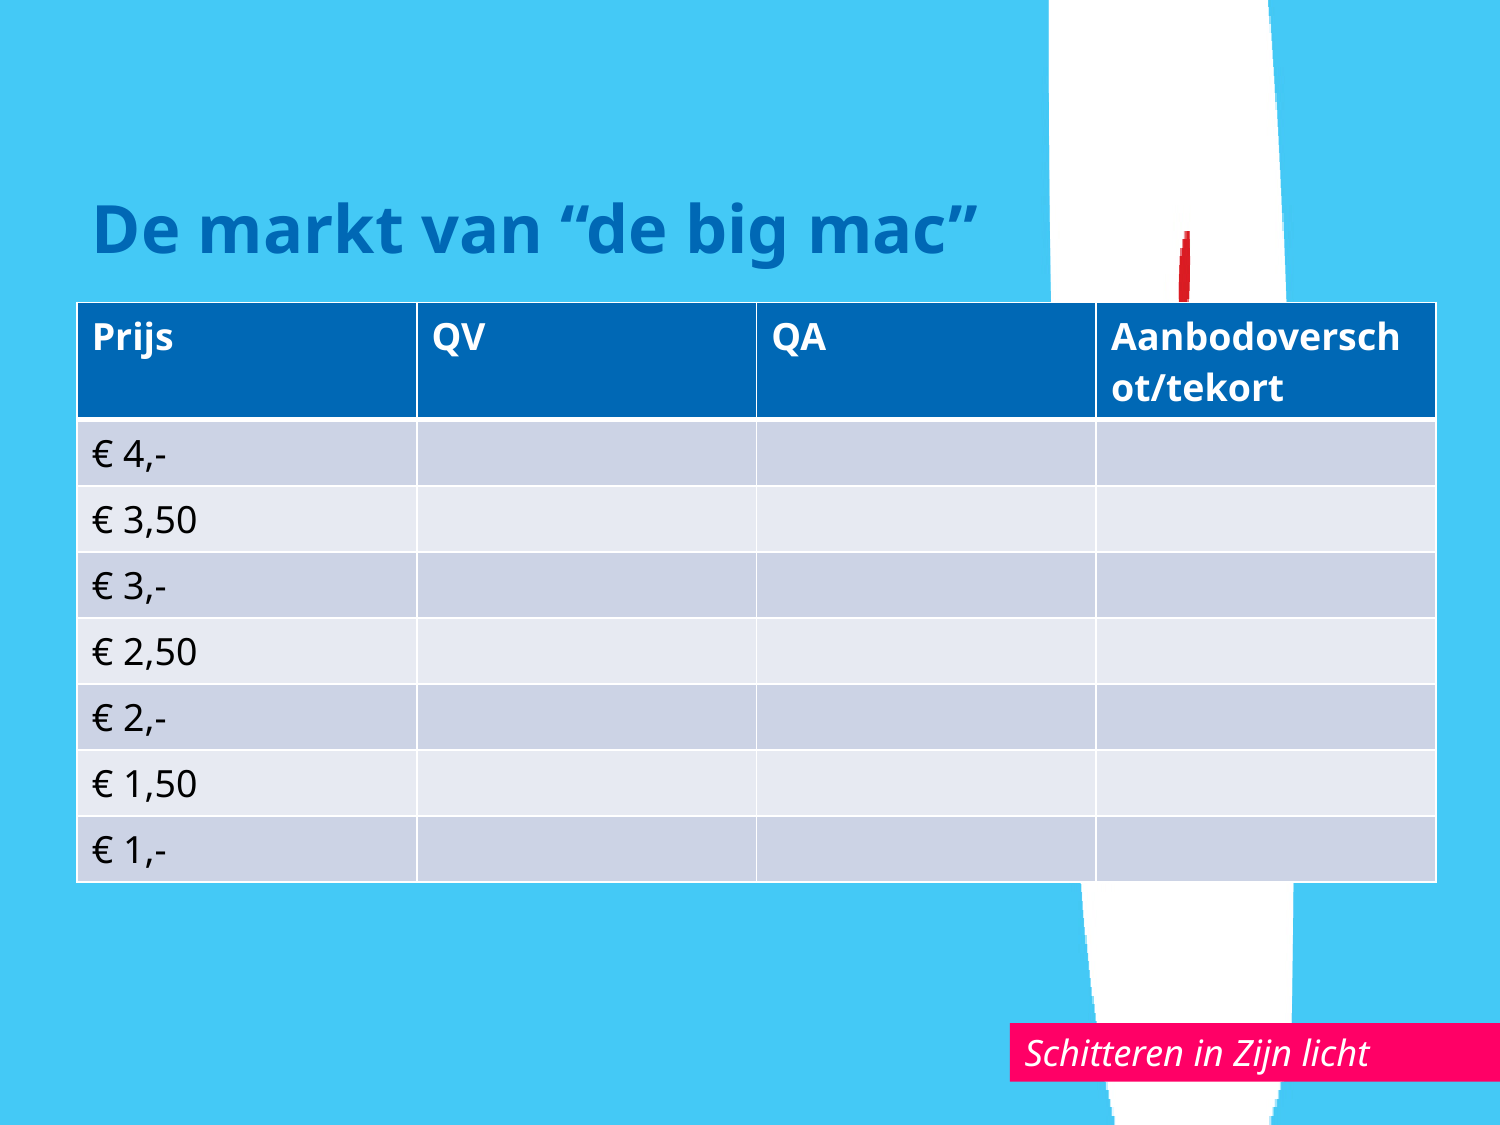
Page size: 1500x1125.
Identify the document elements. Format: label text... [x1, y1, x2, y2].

table_cell € 3,50 [78, 487, 416, 551]
table_cell [418, 422, 756, 485]
table_header Prijs [78, 303, 416, 417]
table_cell [757, 553, 1095, 617]
table_cell € 3,- [78, 553, 416, 617]
table_cell [418, 751, 756, 815]
table_cell [418, 487, 756, 551]
table_cell [1097, 422, 1435, 485]
table_header Aanbodoverschot/tekort [1097, 303, 1435, 417]
table_cell [1097, 487, 1435, 551]
table_cell € 2,- [78, 685, 416, 749]
table_cell [757, 751, 1095, 815]
table_cell [1097, 685, 1435, 749]
table_cell [757, 817, 1095, 881]
table_cell [757, 685, 1095, 749]
table_cell [418, 685, 756, 749]
table_cell € 1,50 [78, 751, 416, 815]
table_cell [757, 619, 1095, 683]
table_cell [757, 487, 1095, 551]
table_cell [418, 553, 756, 617]
table_cell [1097, 619, 1435, 683]
table_cell [418, 619, 756, 683]
table_cell € 4,- [78, 422, 416, 485]
table_cell [1097, 553, 1435, 617]
table_cell [757, 422, 1095, 485]
table_header QV [418, 303, 756, 417]
table_cell [418, 817, 756, 881]
table_cell [1097, 817, 1435, 881]
picture [0, 0, 1500, 1125]
table_header QA [757, 303, 1095, 417]
title De markt van “de big mac” [76, 150, 1437, 302]
table_cell € 2,50 [78, 619, 416, 683]
table_cell € 1,- [78, 817, 416, 881]
table_cell [1097, 751, 1435, 815]
